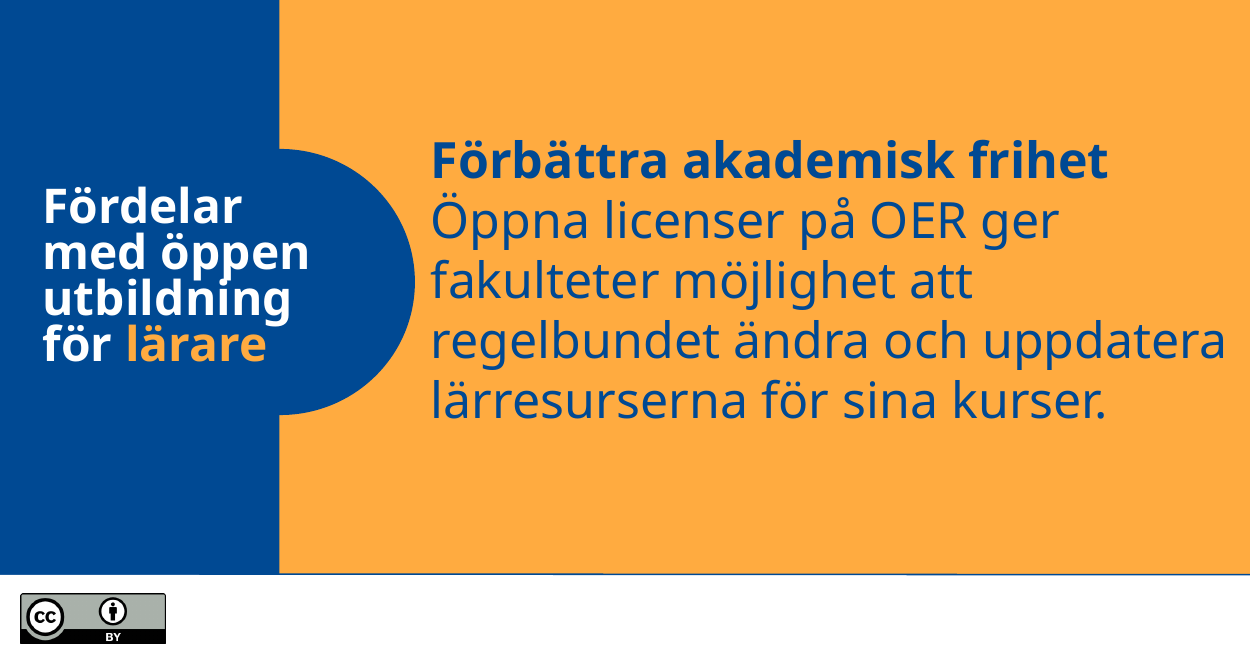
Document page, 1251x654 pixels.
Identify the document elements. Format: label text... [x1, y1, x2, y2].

text_box [368, 181, 415, 383]
text_box Fördelar med öppen utbildning för lärare [27, 171, 368, 386]
text_box [206, 148, 355, 171]
text_box [0, 0, 280, 573]
text_box [196, 386, 365, 416]
picture [20, 592, 166, 645]
text_box Förbättra akademisk frihet Öppna licenser på OER ger fakulteter möjlighet att regelbundet ändra och uppdatera lärresurserna för sina kurser. [415, 113, 1250, 444]
text_box [0, 582, 1250, 654]
